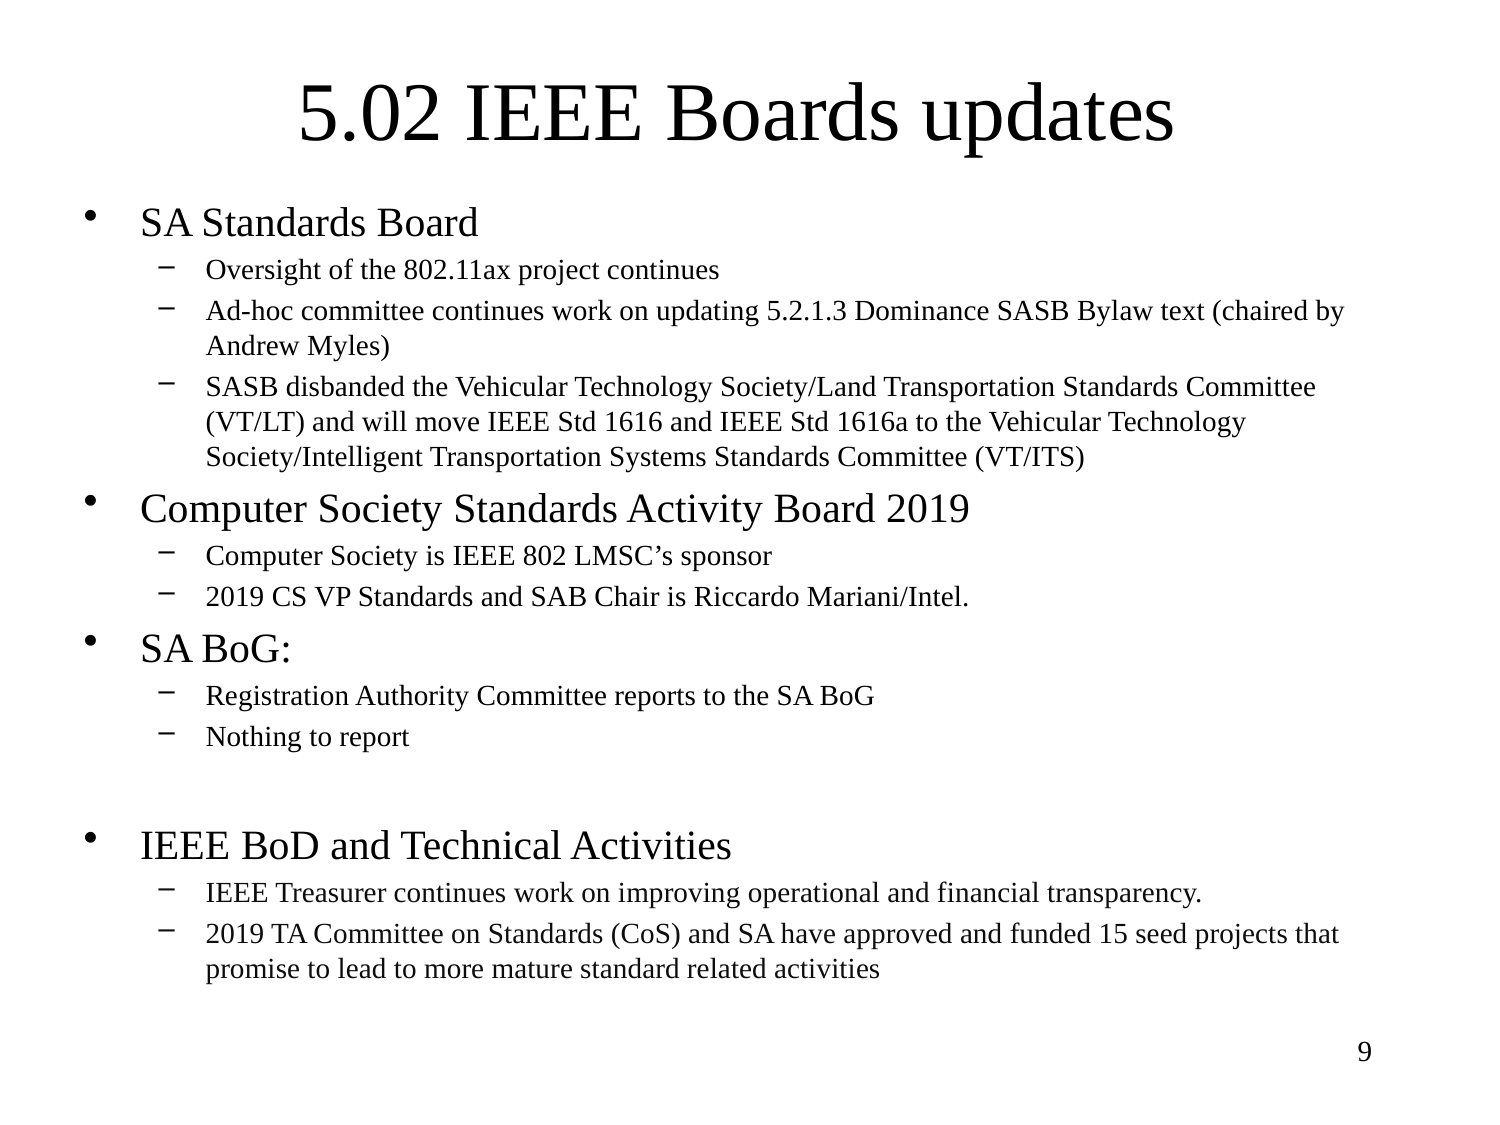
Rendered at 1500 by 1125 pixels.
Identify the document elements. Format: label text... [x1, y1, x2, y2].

list SA Standards Board Oversight of the 802.11ax project continues Ad-hoc committee continues work on updating 5.2.1.3 Dominance SASB Bylaw text (chaired by Andrew Myles) SASB disbanded the Vehicular Technology Society/Land Transportation Standards Committee (VT/LT) and will move IEEE Std 1616 and IEEE Std 1616a to the Vehicular Technology Society/Intelligent Transportation Systems Standards Committee (VT/ITS) Computer Society Standards Activity Board 2019 Computer Society is IEEE 802 LMSC’s sponsor 2019 CS VP Standards and SAB Chair is Riccardo Mariani/Intel. SA BoG: Registration Authority Committee reports to the SA BoG Nothing to report IEEE BoD and Technical Activities IEEE Treasurer continues work on improving operational and financial transparency. 2019 TA Committee on Standards (CoS) and SA have approved and funded 15 seed projects that promise to lead to more mature standard related activities [68, 187, 1407, 1026]
text_box 5.02 IEEE Boards updates [99, 50, 1375, 238]
slide_number 9 [1074, 1024, 1388, 1101]
